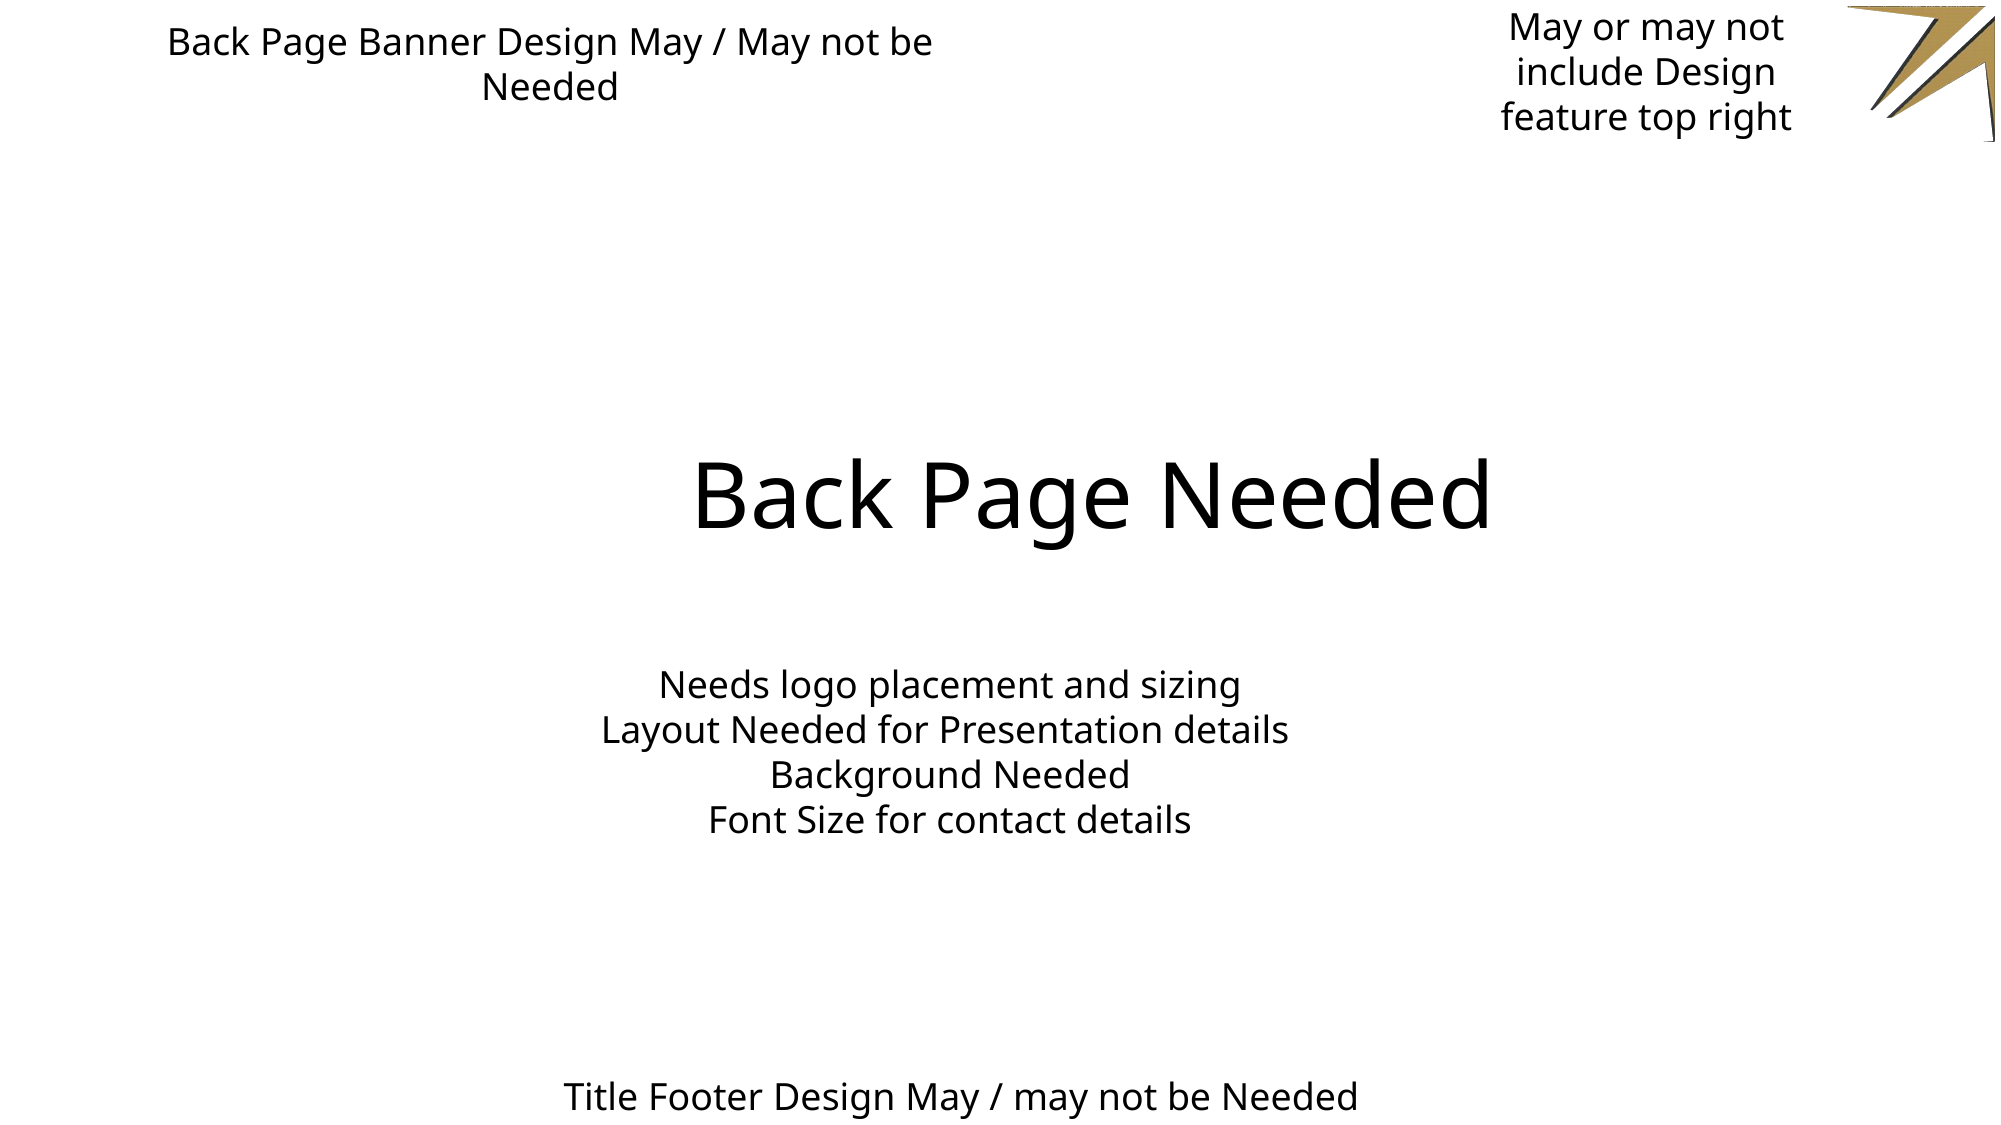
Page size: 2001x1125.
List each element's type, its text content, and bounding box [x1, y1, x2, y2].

text_box Back Page Banner Design May / May not be Needed [112, 32, 989, 94]
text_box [1840, 0, 2000, 151]
text_box Needs logo placement and sizing Layout Needed for Presentation details Background Needed Font Size for contact details [487, 624, 1414, 878]
text_box Title Footer Design May / may not be Needed [509, 1064, 1414, 1125]
title Back Page Needed [675, 390, 1940, 608]
text_box May or may not include Design feature top right [1444, 32, 1840, 109]
